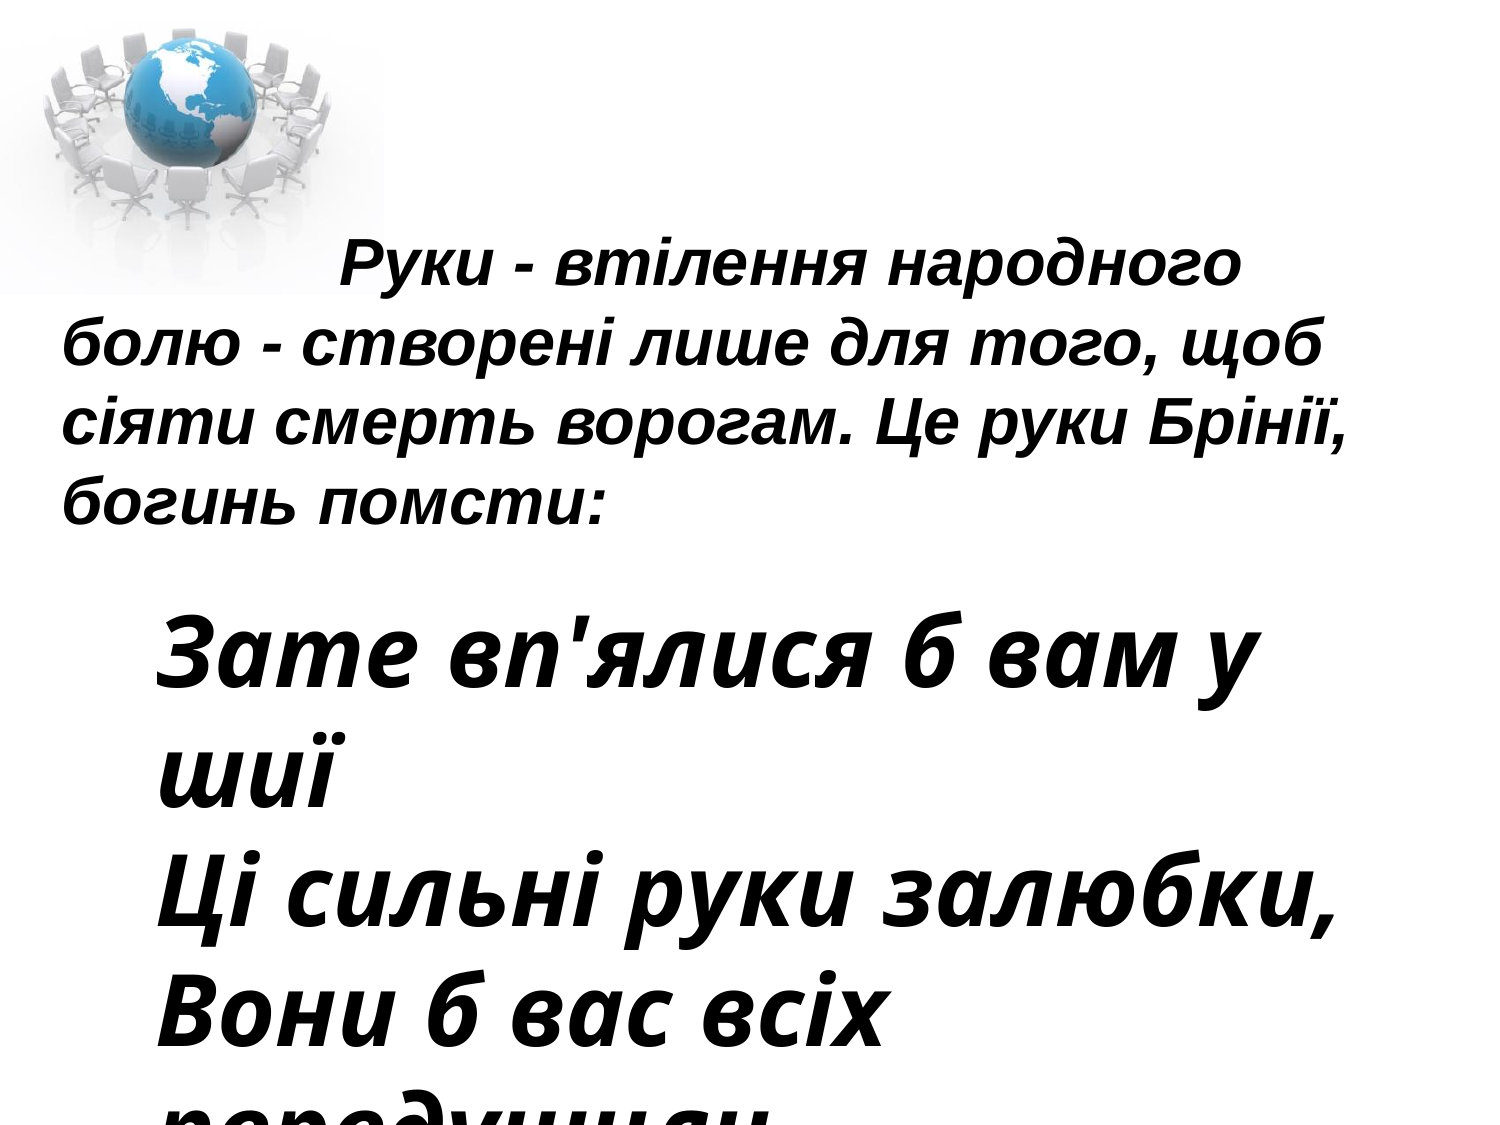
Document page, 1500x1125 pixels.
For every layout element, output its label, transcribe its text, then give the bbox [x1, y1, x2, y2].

text_box Зате вп'ялися б вам у шиї Ці сильні руки залюбки, Вони б вас всіх передушили, Нікчемні, пещені ляльки! [140, 579, 1442, 1125]
picture [0, 0, 384, 295]
text_box Руки - втілення народного болю - створені лише для того, щоб сіяти смерть ворогам. Це руки Брінії, богинь помсти: [46, 210, 1454, 546]
